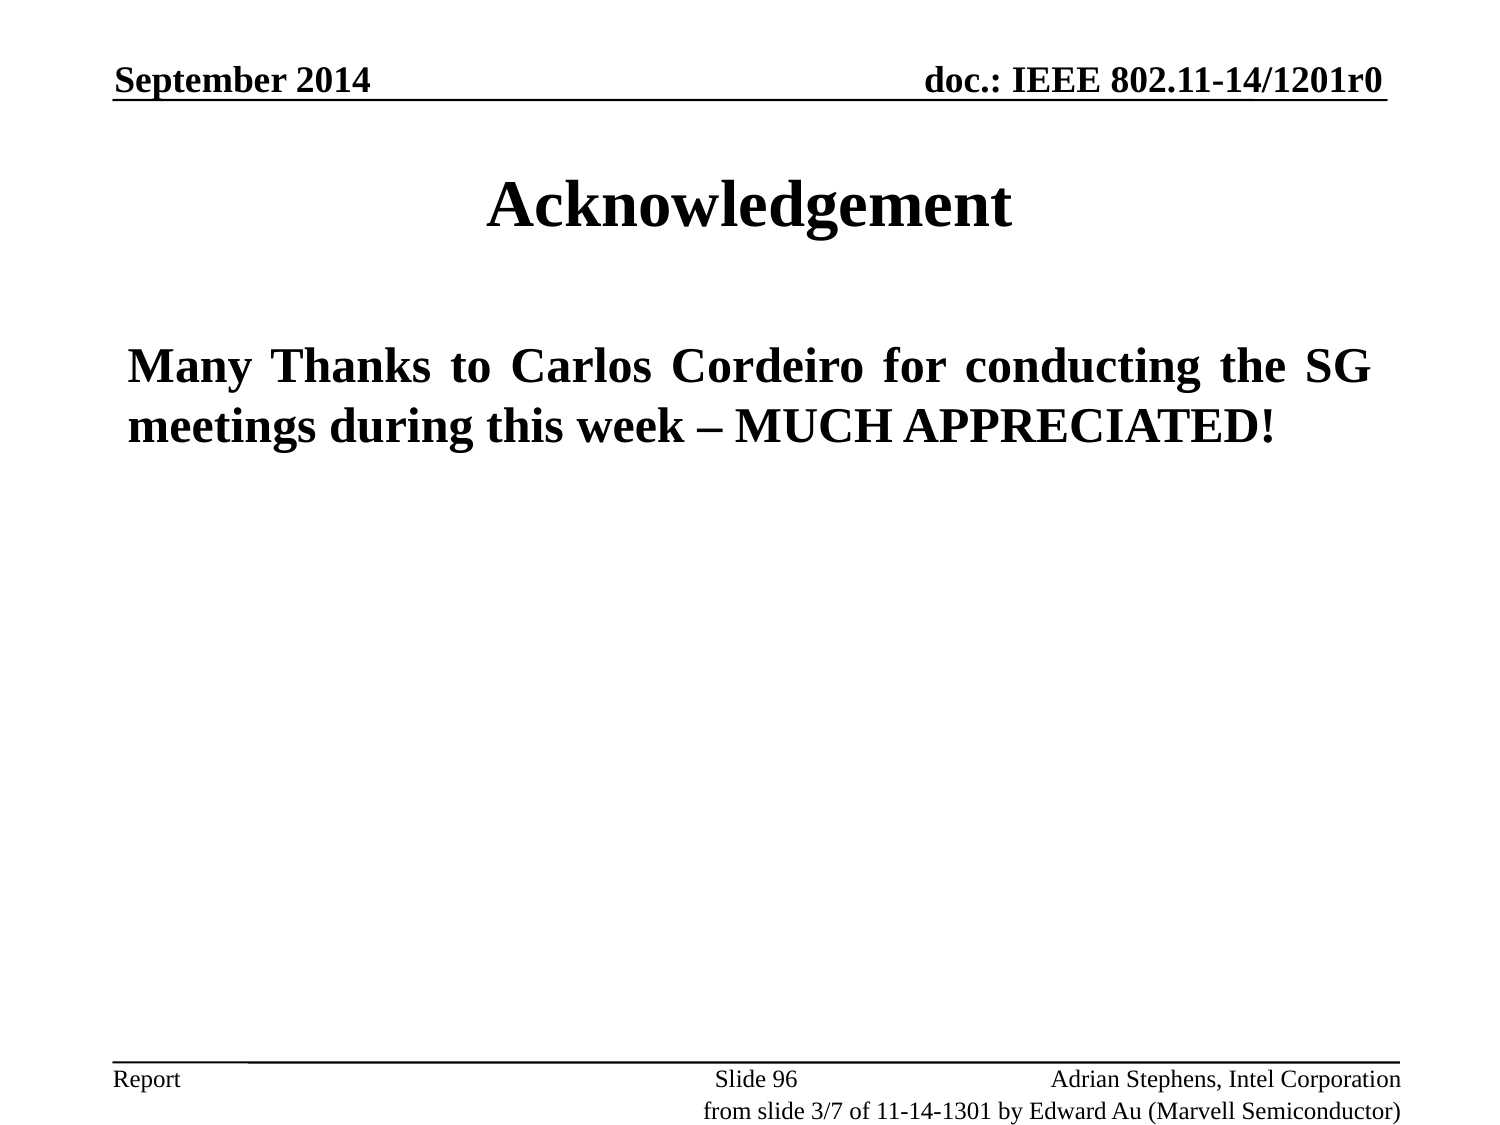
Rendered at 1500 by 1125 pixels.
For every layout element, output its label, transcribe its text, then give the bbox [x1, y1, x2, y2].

footer Adrian Stephens, Intel Corporation [949, 1061, 1402, 1087]
slide_number Slide 96 [712, 1061, 800, 1087]
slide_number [114, 54, 374, 101]
title Acknowledgement [112, 112, 1388, 288]
text_box from slide 3/7 of 11-14-1301 by Edward Au (Marvell Semiconductor) [343, 1087, 1417, 1125]
list Many Thanks to Carlos Cordeiro for conducting the SG meetings during this week – MUCH APPRECIATED! [112, 324, 1388, 1000]
